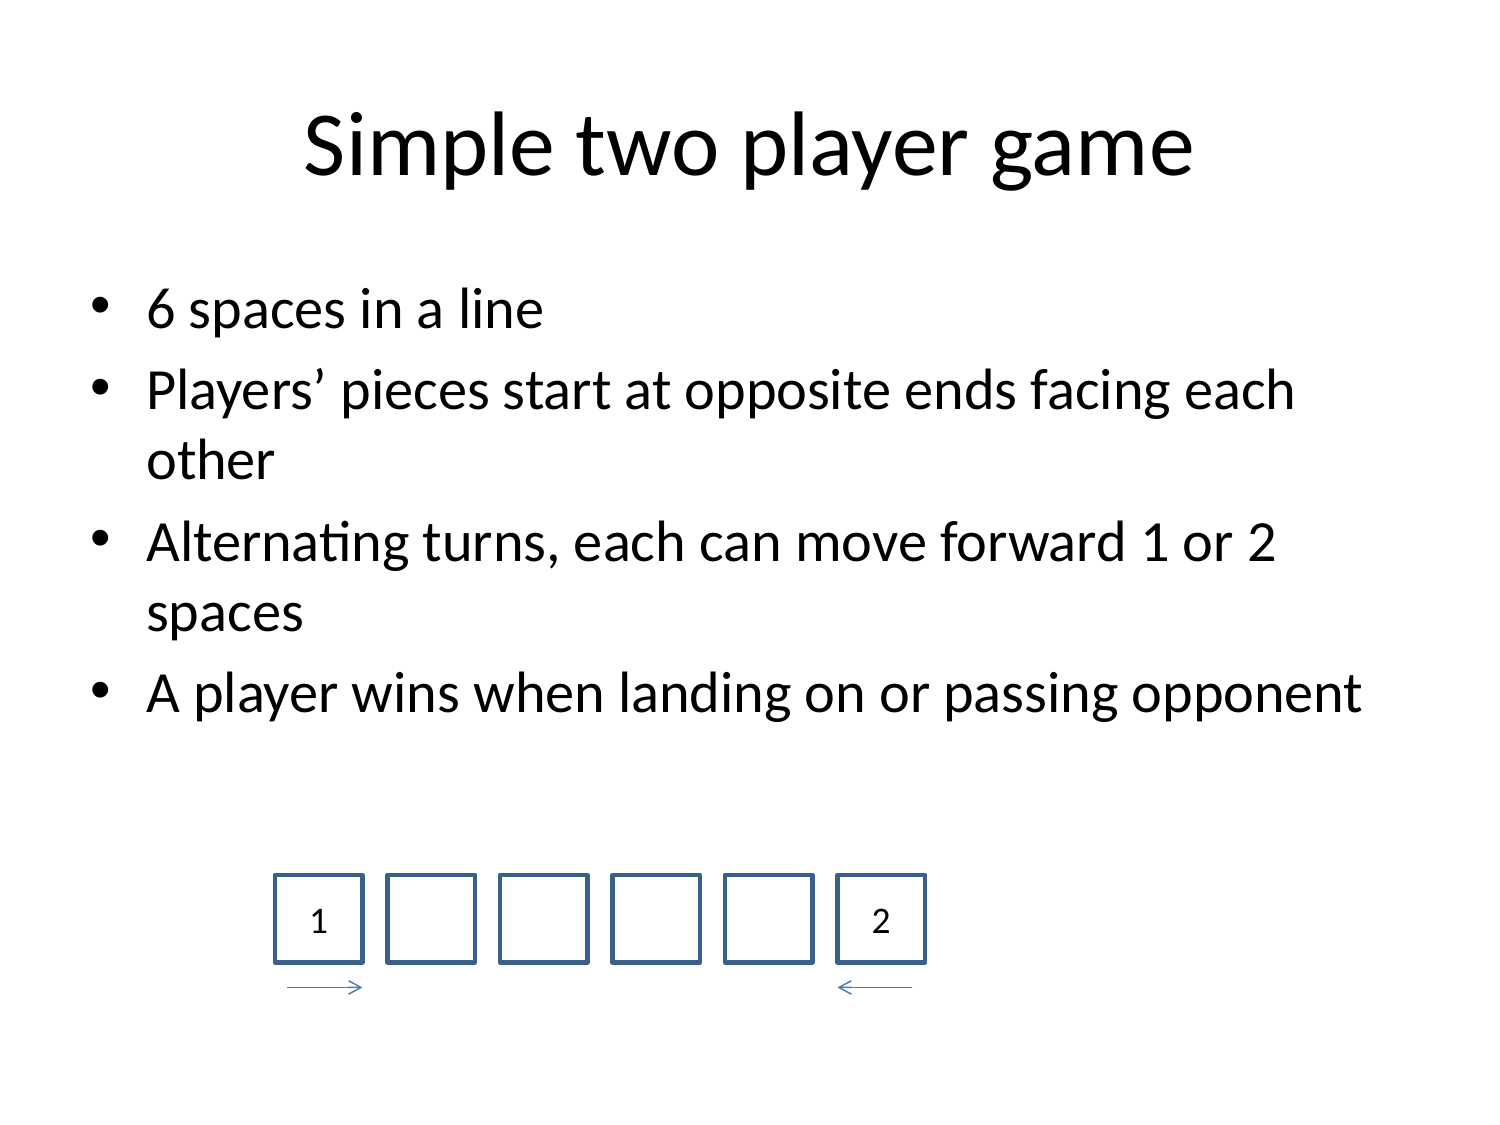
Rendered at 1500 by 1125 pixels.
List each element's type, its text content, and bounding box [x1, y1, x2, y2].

text_box [723, 873, 815, 965]
text_box [610, 873, 702, 965]
text_box [385, 873, 477, 965]
text_box 1 [273, 873, 365, 965]
text_box [498, 873, 590, 965]
title Simple two player game [75, 45, 1425, 233]
list 6 spaces in a line Players’ pieces start at opposite ends facing each other Alternating turns, each can move forward 1 or 2 spaces A player wins when landing on or passing opponent [75, 262, 1425, 1005]
text_box 2 [835, 873, 927, 965]
